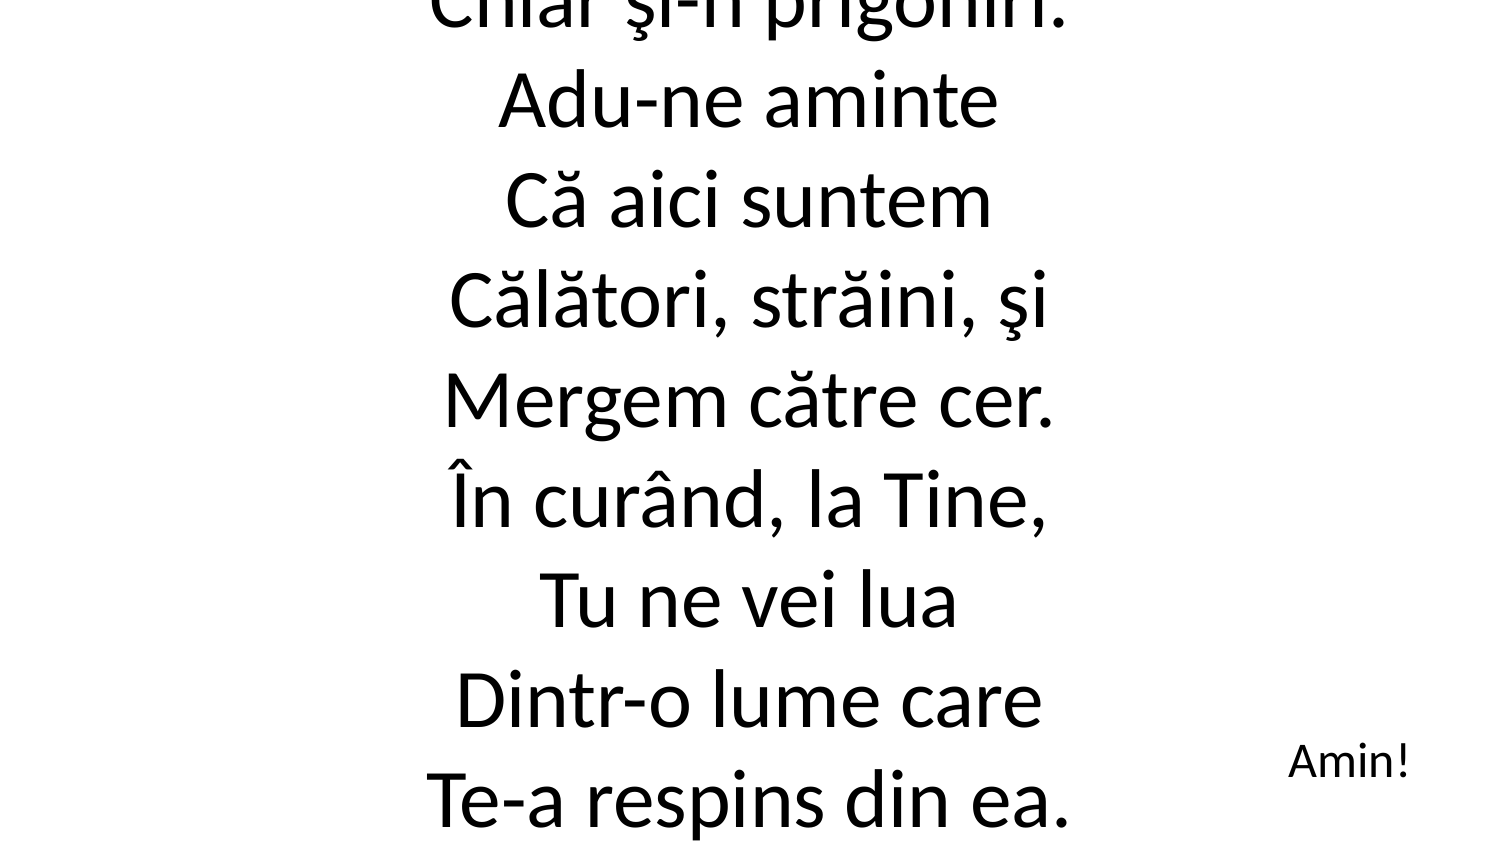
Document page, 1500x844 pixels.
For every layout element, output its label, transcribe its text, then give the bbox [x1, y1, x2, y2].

text_box Amin! [1273, 674, 1427, 795]
text_box 2. Dă-ne azi tărie Să Te proslăvim, Chiar şi-n suferinţă, Chiar şi-n prigoniri. Adu-ne aminte Că aici suntem Călători, străini, şi Mergem către cer. În curând, la Tine, Tu ne vei lua Dintr-o lume care Te-a respins din ea. O! ce bucurie, Când Te-om întâlni: Planul Tău cel veşnic, Se va împlini! [381, 0, 1119, 844]
